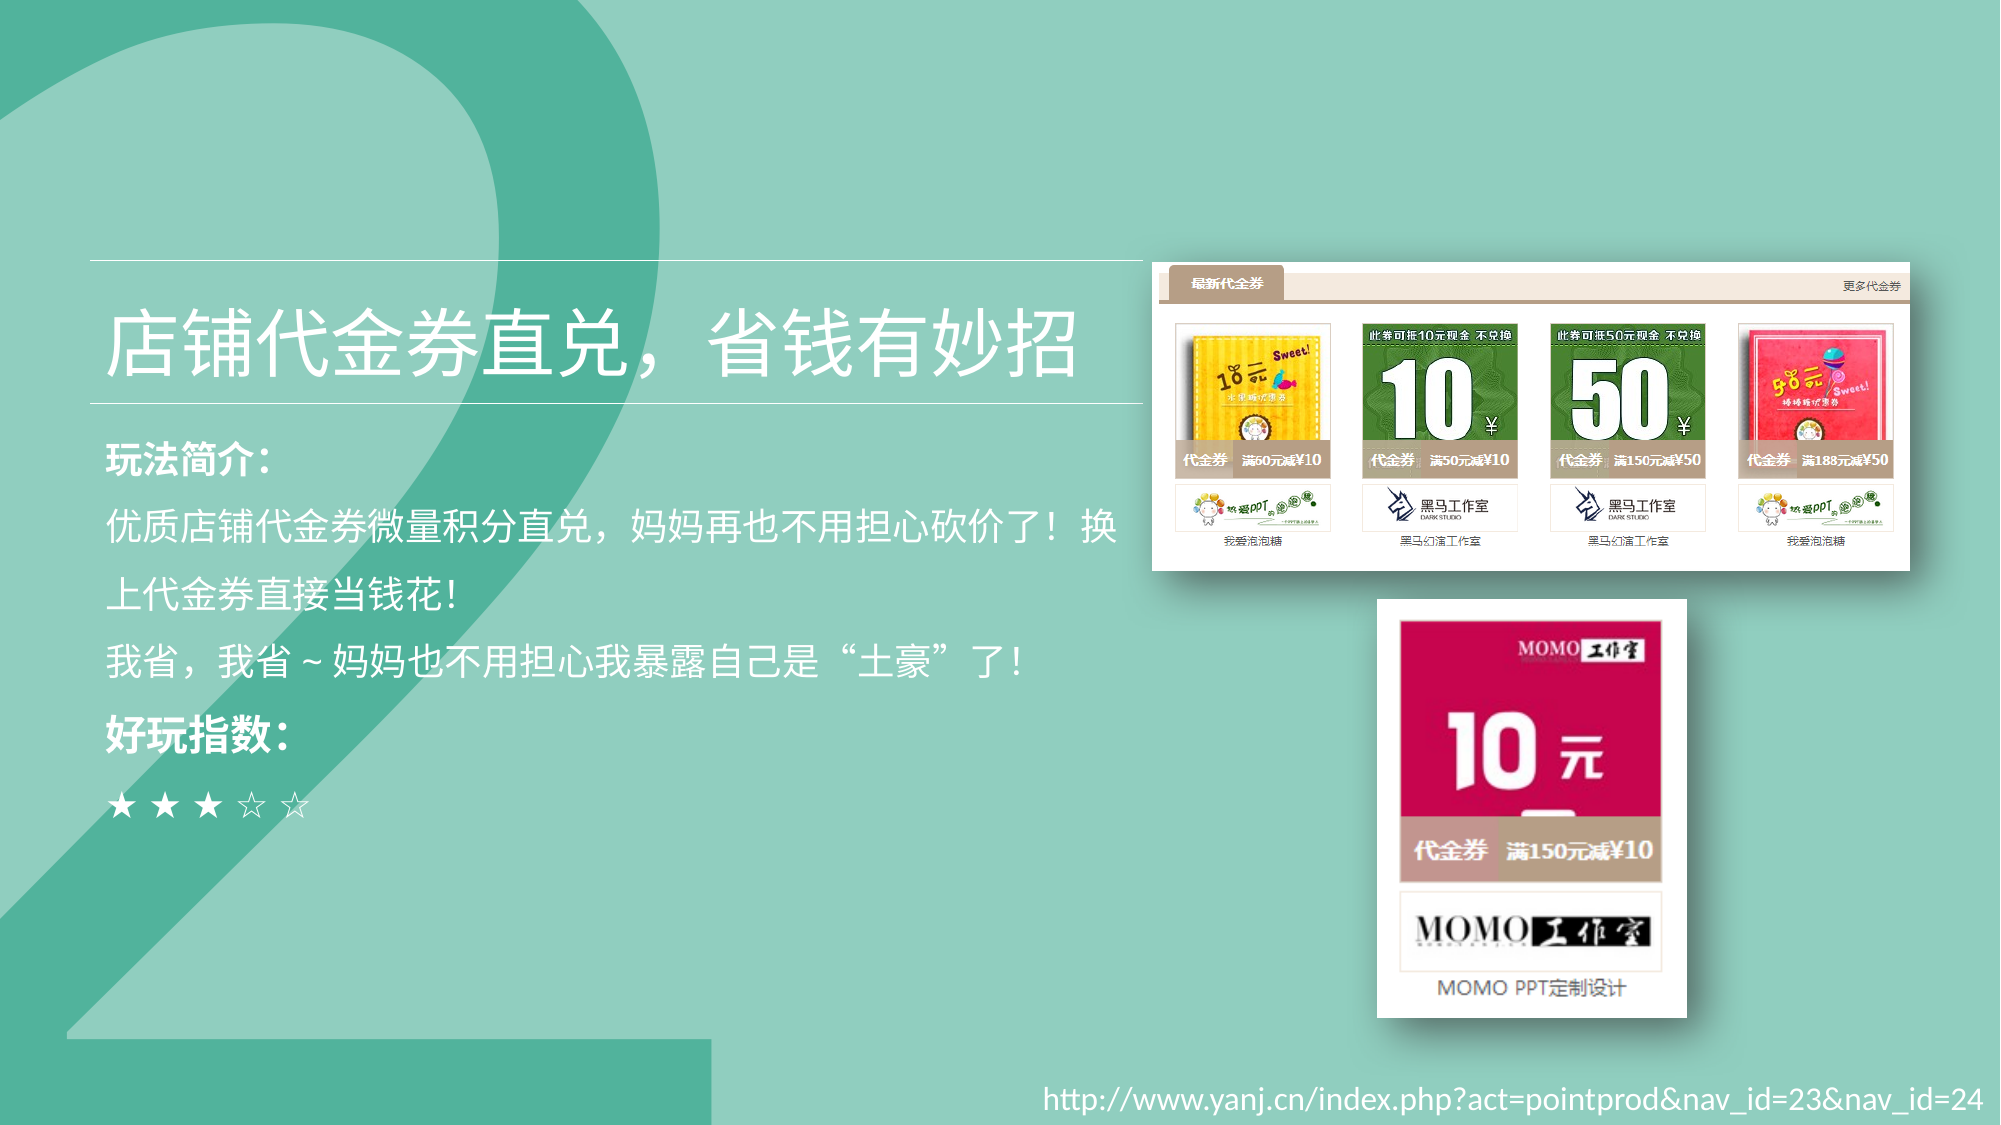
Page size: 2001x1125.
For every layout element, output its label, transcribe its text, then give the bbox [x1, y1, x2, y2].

picture [1377, 599, 1687, 1018]
picture [1152, 261, 1910, 571]
text_box [0, 0, 2000, 1125]
text_box http://www.yanj.cn/index.php?act=pointprod&nav_id=23&nav_id=24 [999, 1069, 2000, 1125]
